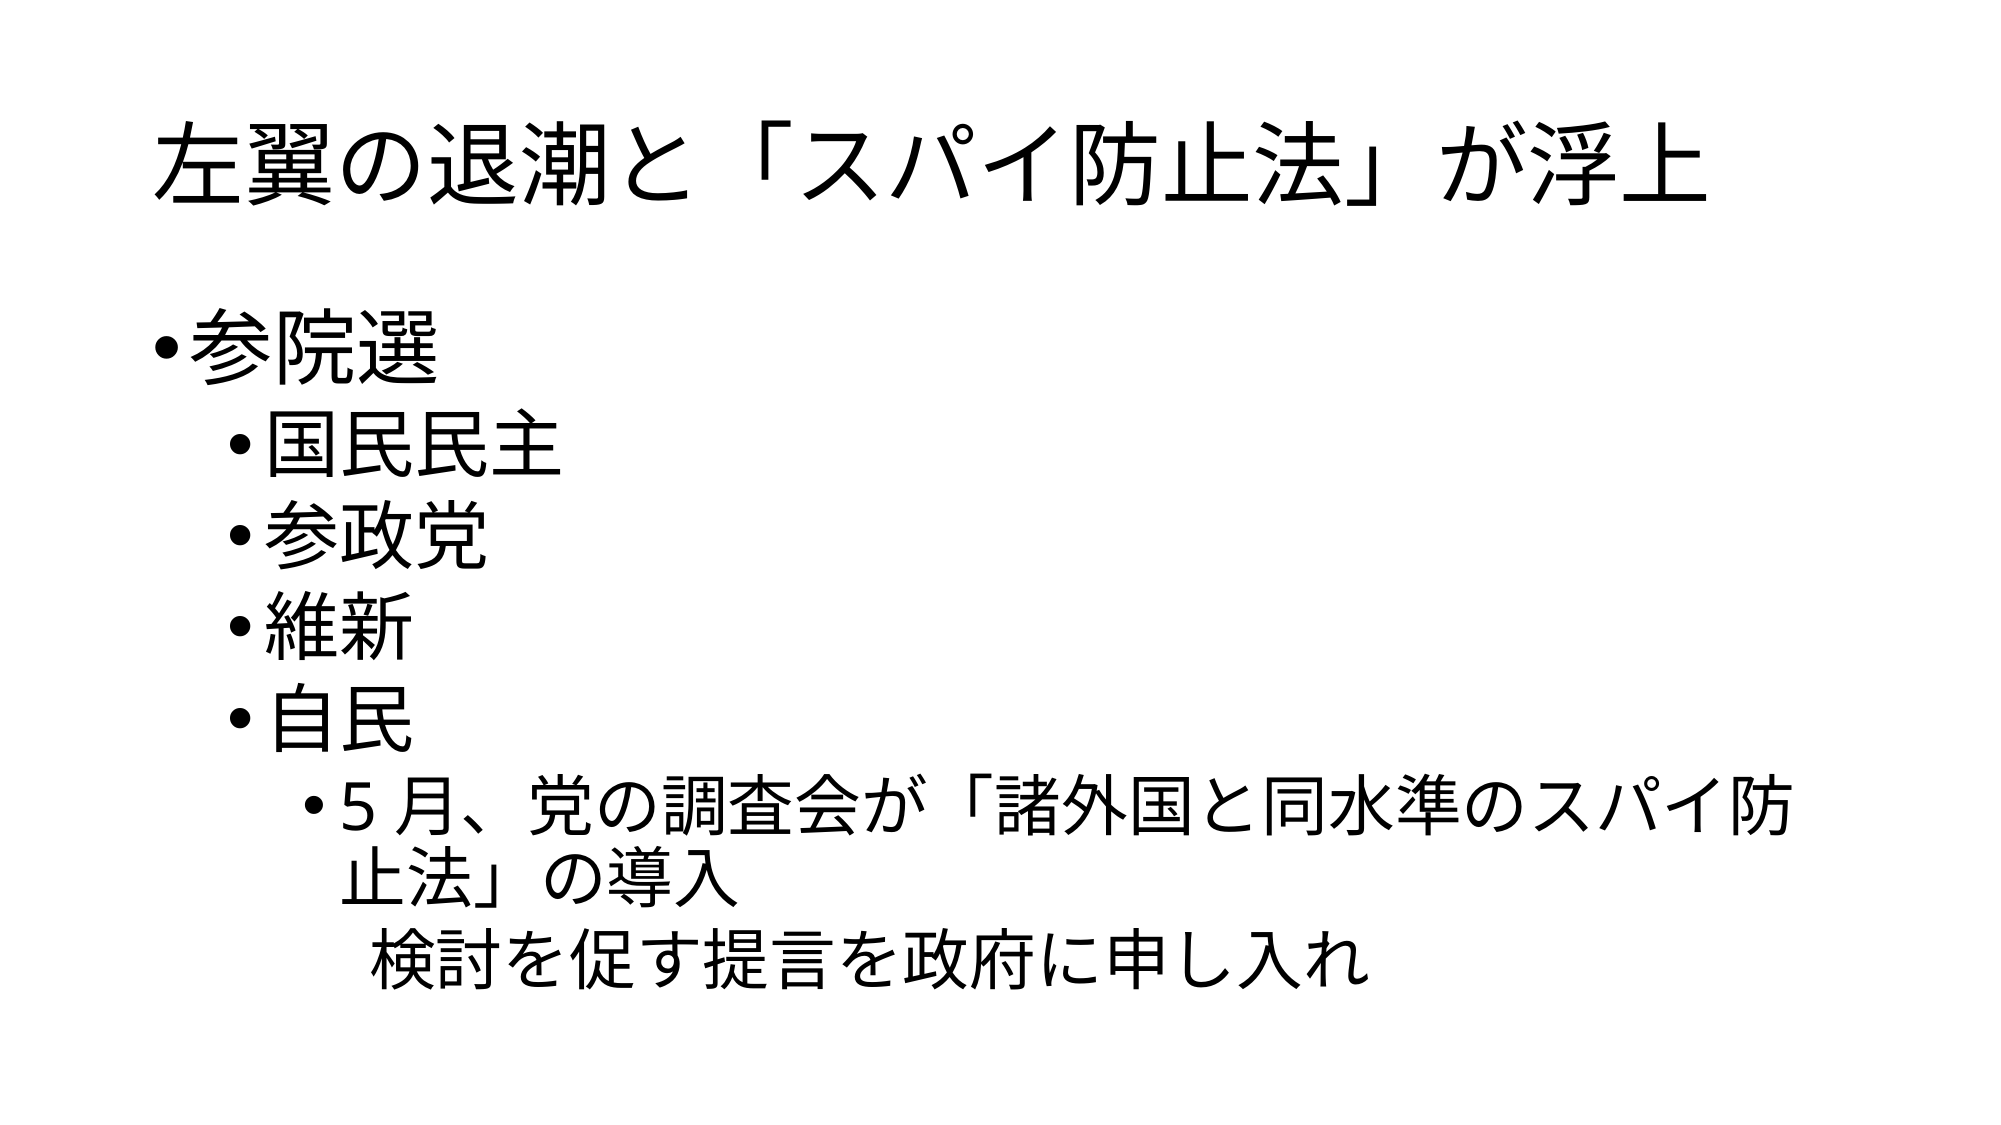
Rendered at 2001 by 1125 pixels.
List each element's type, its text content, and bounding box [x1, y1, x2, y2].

title 左翼の退潮と「スパイ防止法」が浮上 [137, 59, 1863, 278]
list 参院選 国民民主 参政党 維新 自民 5月、党の調査会が「諸外国と同水準のスパイ防止法」の導入 検討を促す提言を政府に申し入れ [137, 299, 1863, 1014]
